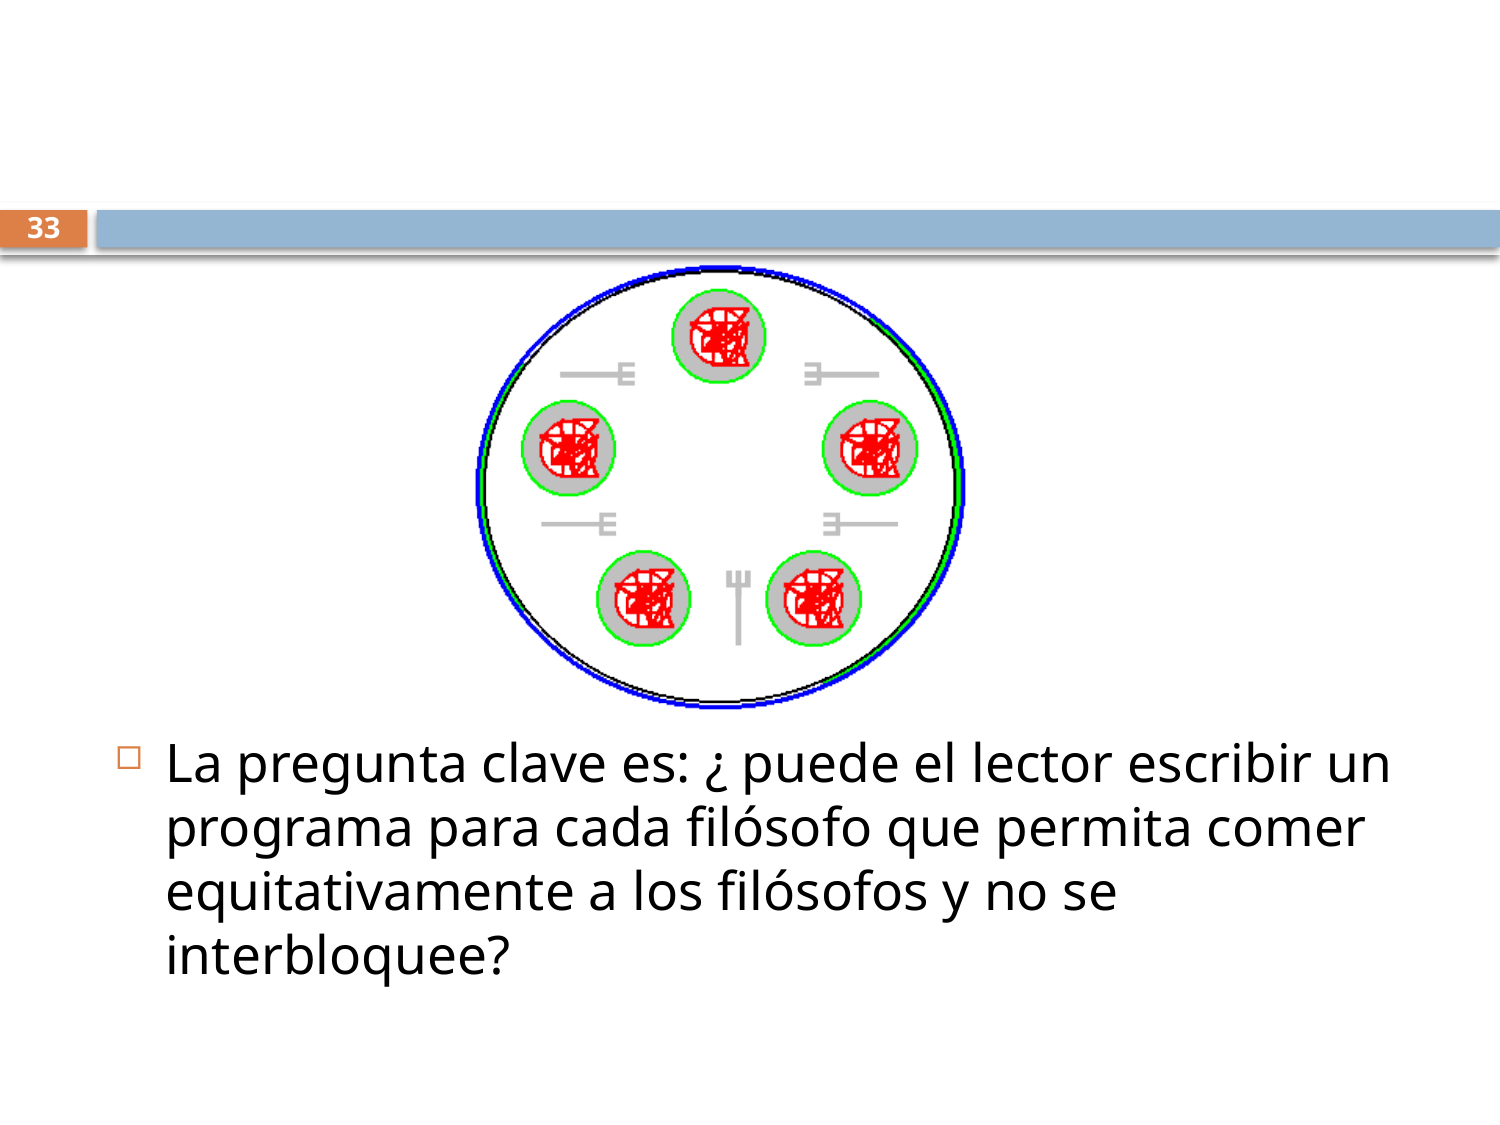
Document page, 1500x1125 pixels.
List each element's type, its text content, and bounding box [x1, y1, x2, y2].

picture [474, 259, 970, 713]
slide_number 33 [0, 208, 88, 249]
list La pregunta clave es: ¿ puede el lector escribir un programa para cada filósofo que permita comer equitativamente a los filósofos y no se interbloquee? [100, 262, 1438, 1000]
